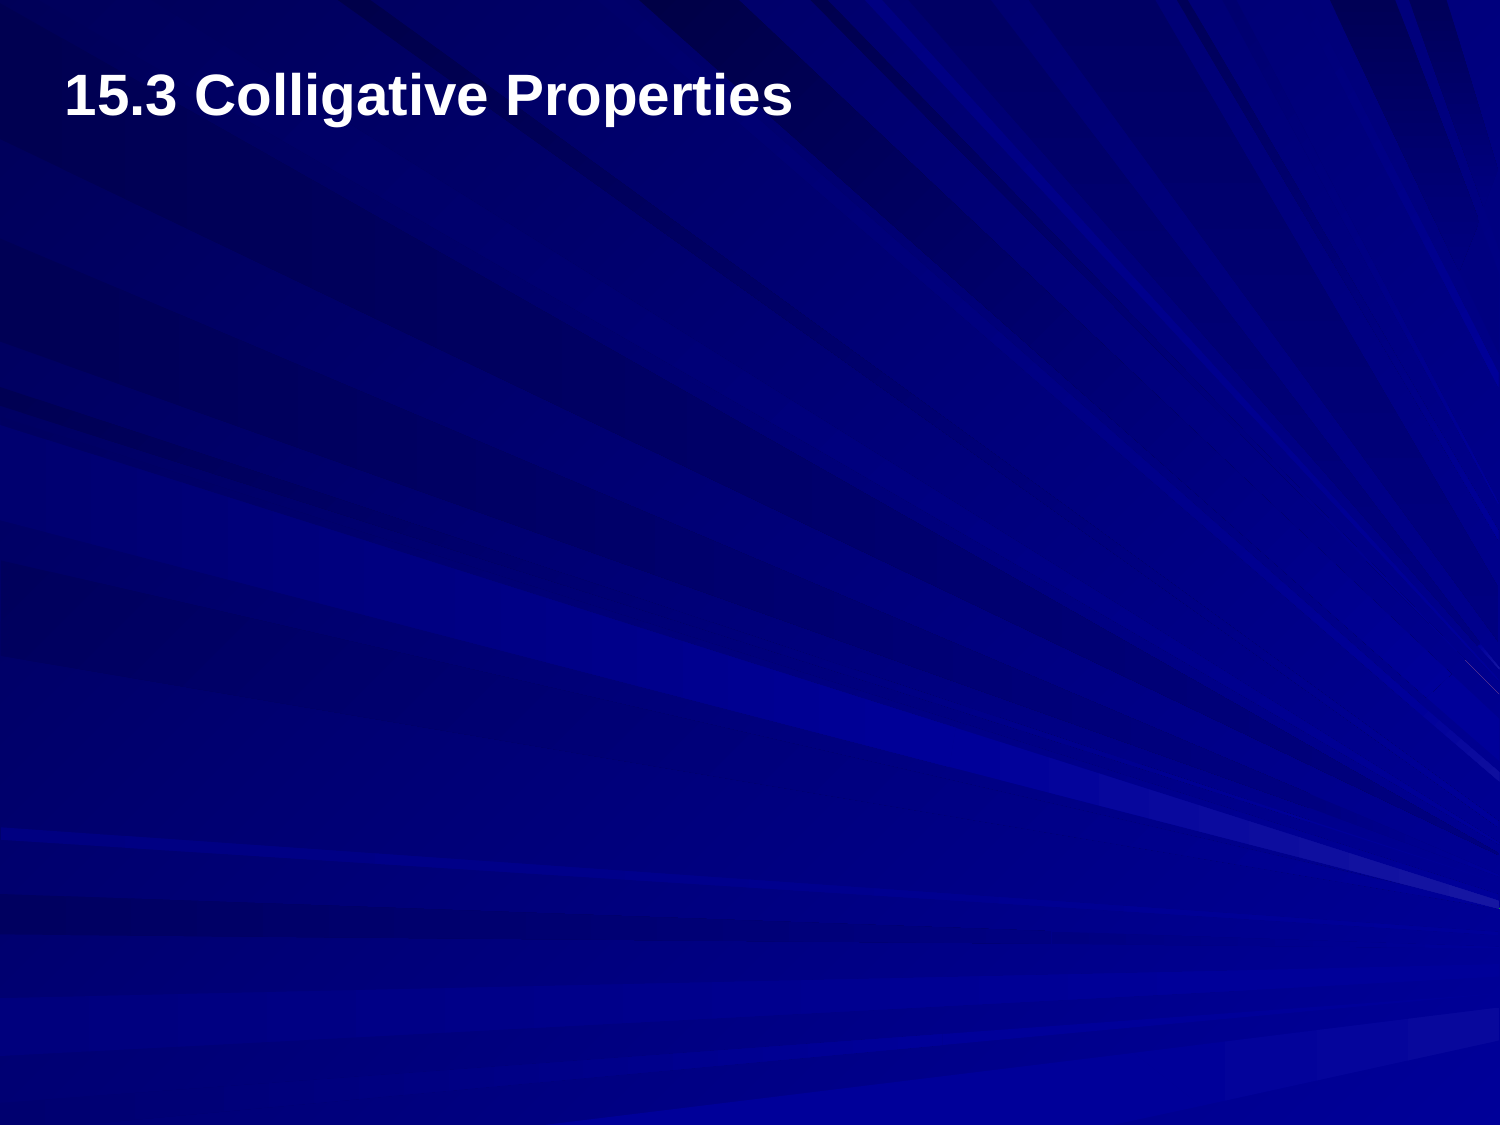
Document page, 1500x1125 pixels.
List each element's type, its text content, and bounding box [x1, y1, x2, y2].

text_box 15.3 Colligative Properties [49, 50, 1463, 135]
